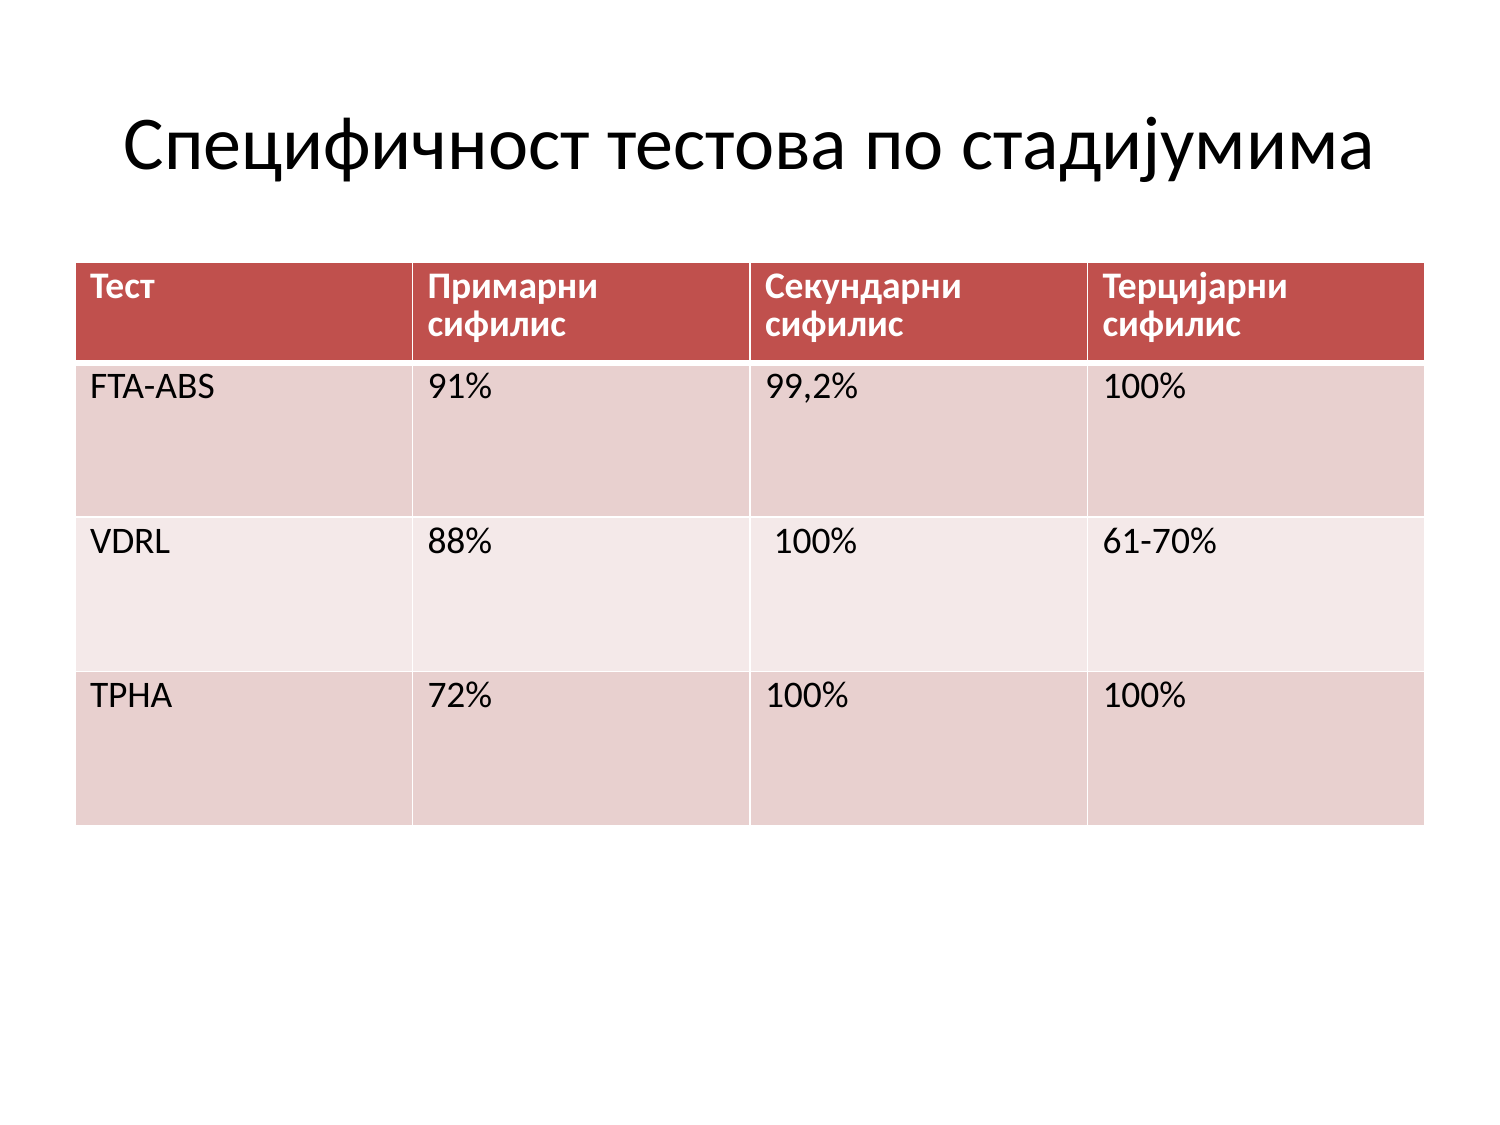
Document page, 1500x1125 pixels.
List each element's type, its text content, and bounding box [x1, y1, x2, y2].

table_cell FTA-ABS [76, 366, 412, 516]
table_header Тест [76, 263, 412, 360]
table_cell TPHA [76, 672, 412, 825]
table_cell 61-70% [1088, 518, 1424, 671]
table_cell 100% [1088, 672, 1424, 825]
table_header Секундарни сифилис [751, 263, 1087, 360]
table_header Терцијарни сифилис [1088, 263, 1424, 360]
title Специфичност тестова по стадијумима [75, 45, 1425, 233]
table_cell 99,2% [751, 366, 1087, 516]
table_cell 72% [413, 672, 749, 825]
table_cell 100% [751, 518, 1087, 671]
table_cell 91% [413, 366, 749, 516]
table_header Примарни сифилис [413, 263, 749, 360]
table_cell 100% [1088, 366, 1424, 516]
table_cell 100% [751, 672, 1087, 825]
table_cell VDRL [76, 518, 412, 671]
table_cell 88% [413, 518, 749, 671]
